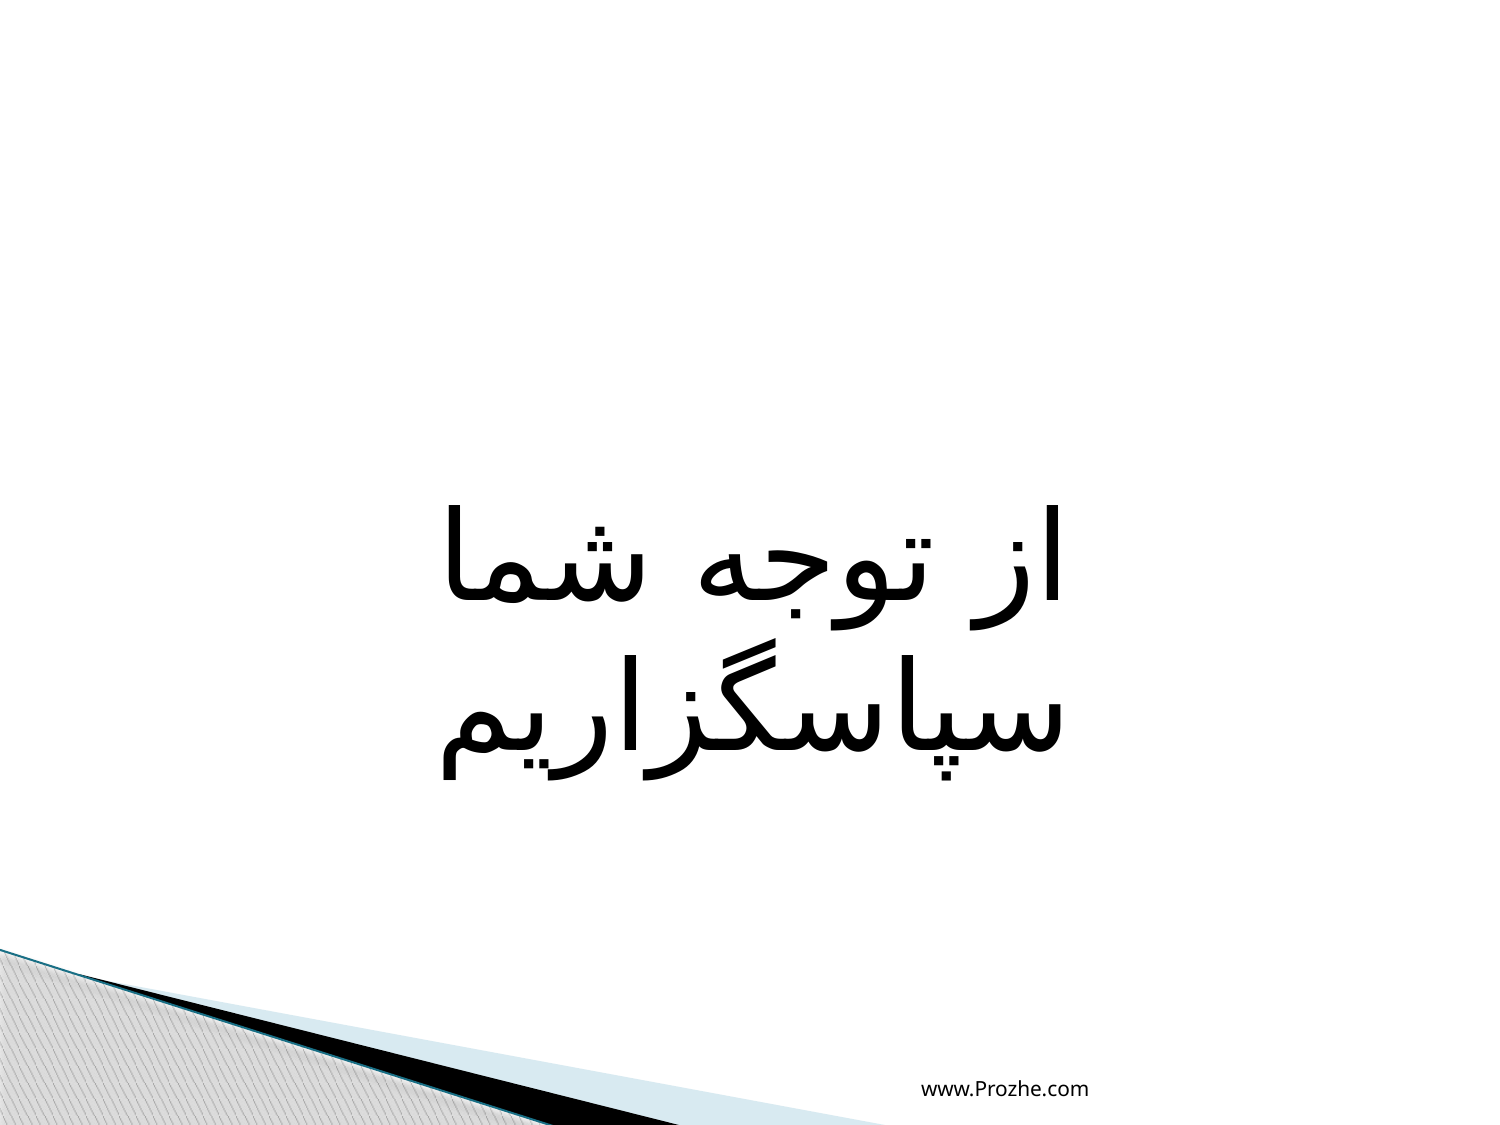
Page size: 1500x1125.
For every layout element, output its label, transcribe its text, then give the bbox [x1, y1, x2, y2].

list از توجه شما سپاسگزاریم [88, 468, 1439, 740]
footer www.Prozhe.com [718, 1051, 1105, 1112]
